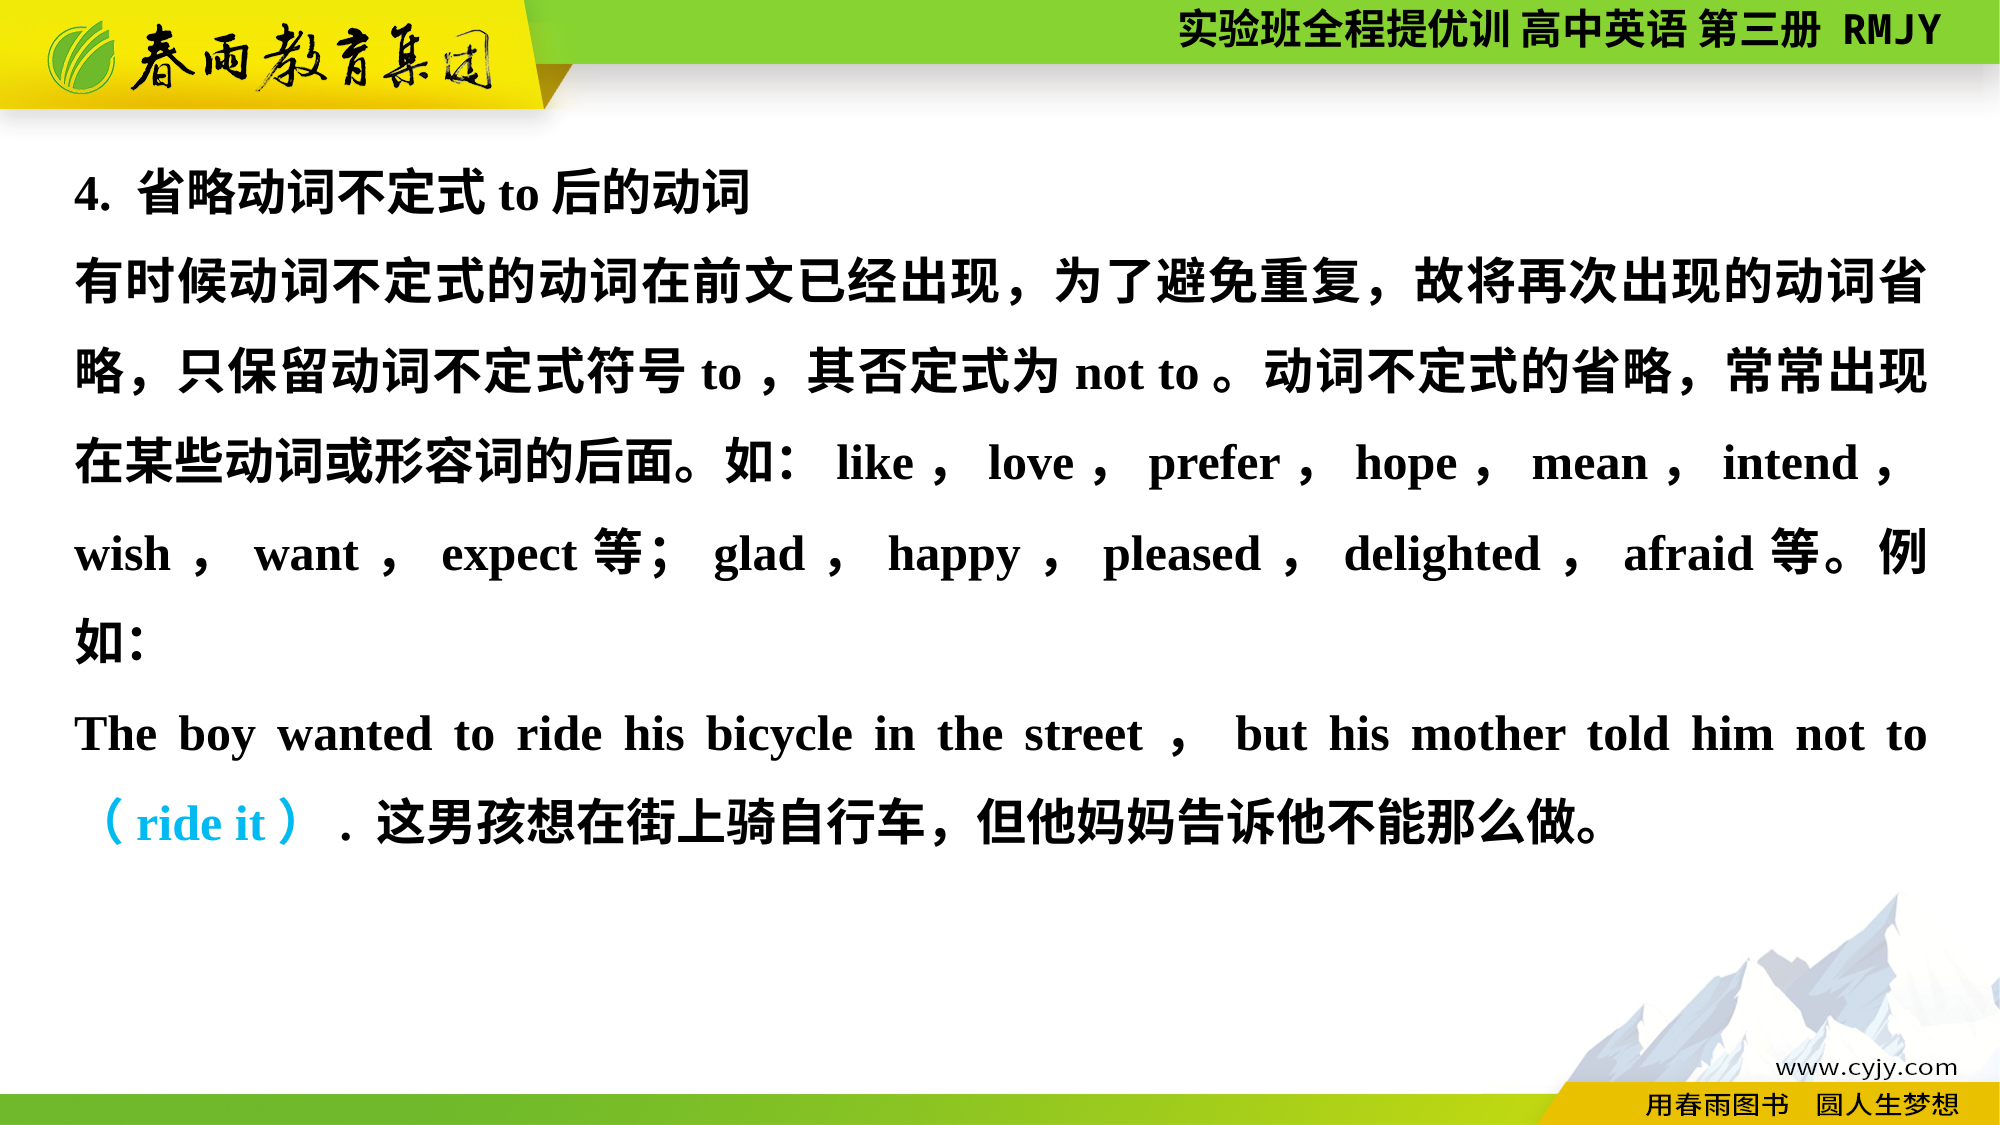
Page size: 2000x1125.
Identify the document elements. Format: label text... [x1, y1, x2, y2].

list 4. 省略动词不定式to后的动词 有时候动词不定式的动词在前文已经出现，为了避免重复，故将再次出现的动词省略，只保留动词不定式符号to，其否定式为not to。动词不定式的省略，常常出现在某些动词或形容词的后面。如：like，love，prefer，hope，mean，intend，wish，want，expect等；glad，happy，pleased，delighted，afraid等。例如： The boy wanted to ride his bicycle in the street，but his mother told him not to （ride it）. 这男孩想在街上骑自行车，但他妈妈告诉他不能那么做。 [59, 122, 1944, 774]
picture [0, 0, 2000, 1125]
